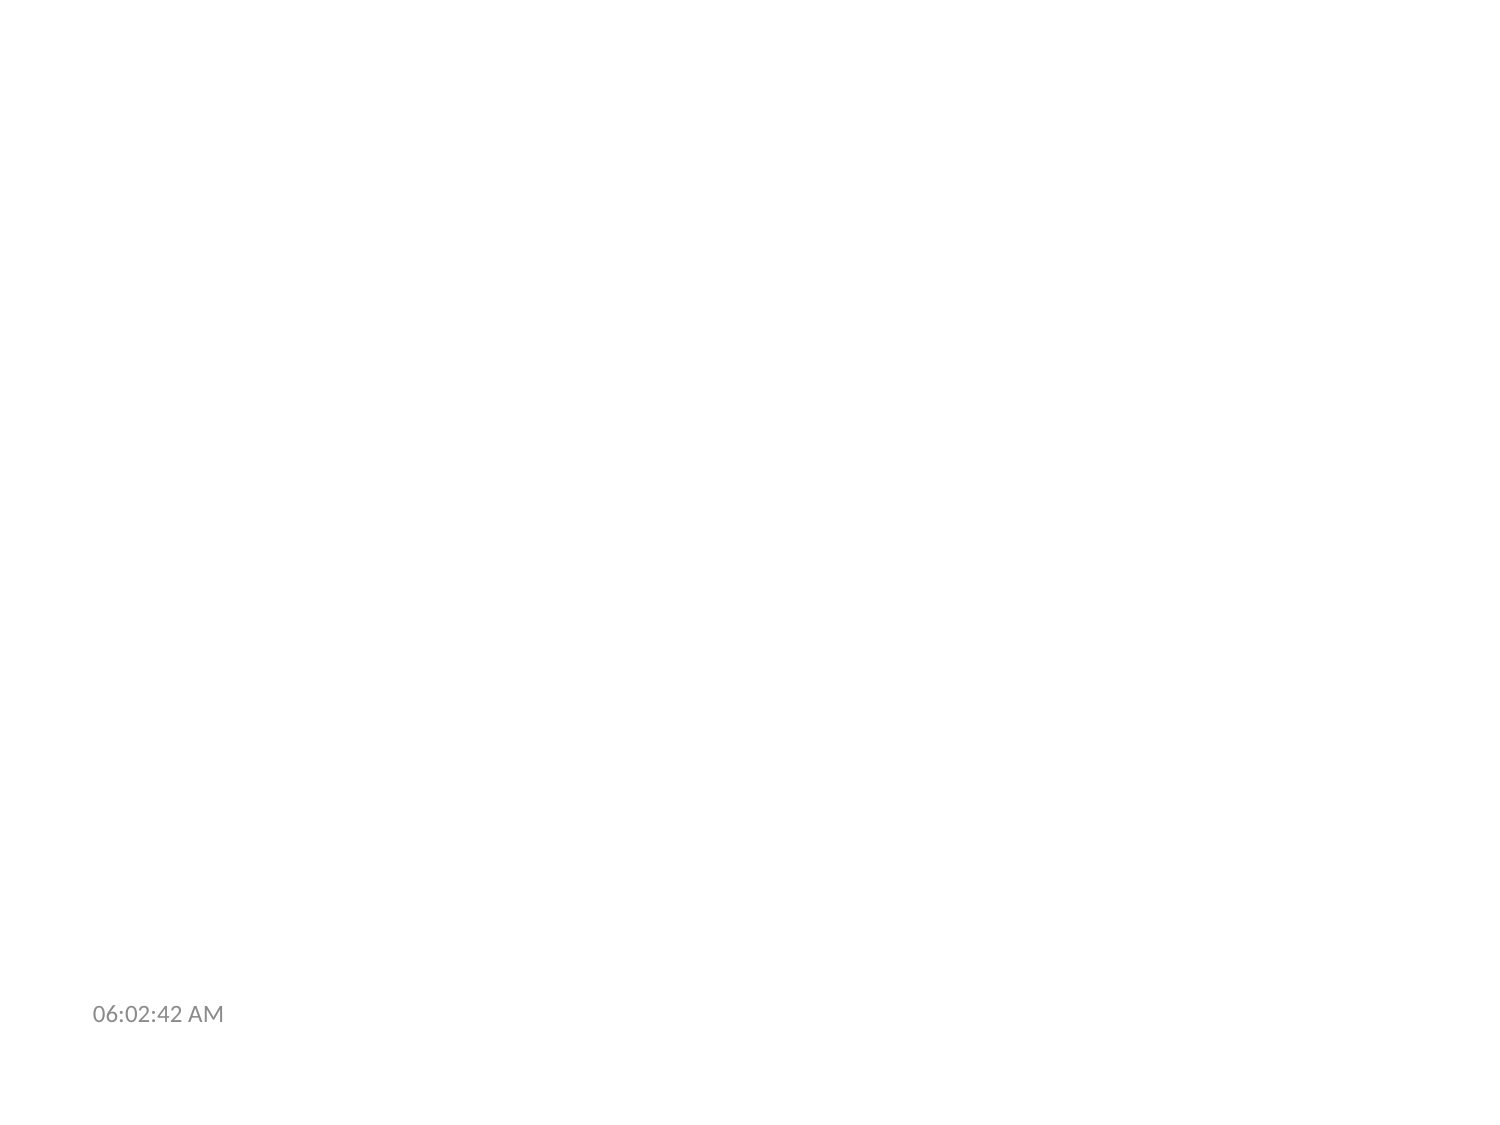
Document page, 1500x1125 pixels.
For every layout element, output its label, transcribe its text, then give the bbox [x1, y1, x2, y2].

text_box 3:35:09 PM [77, 982, 428, 1043]
